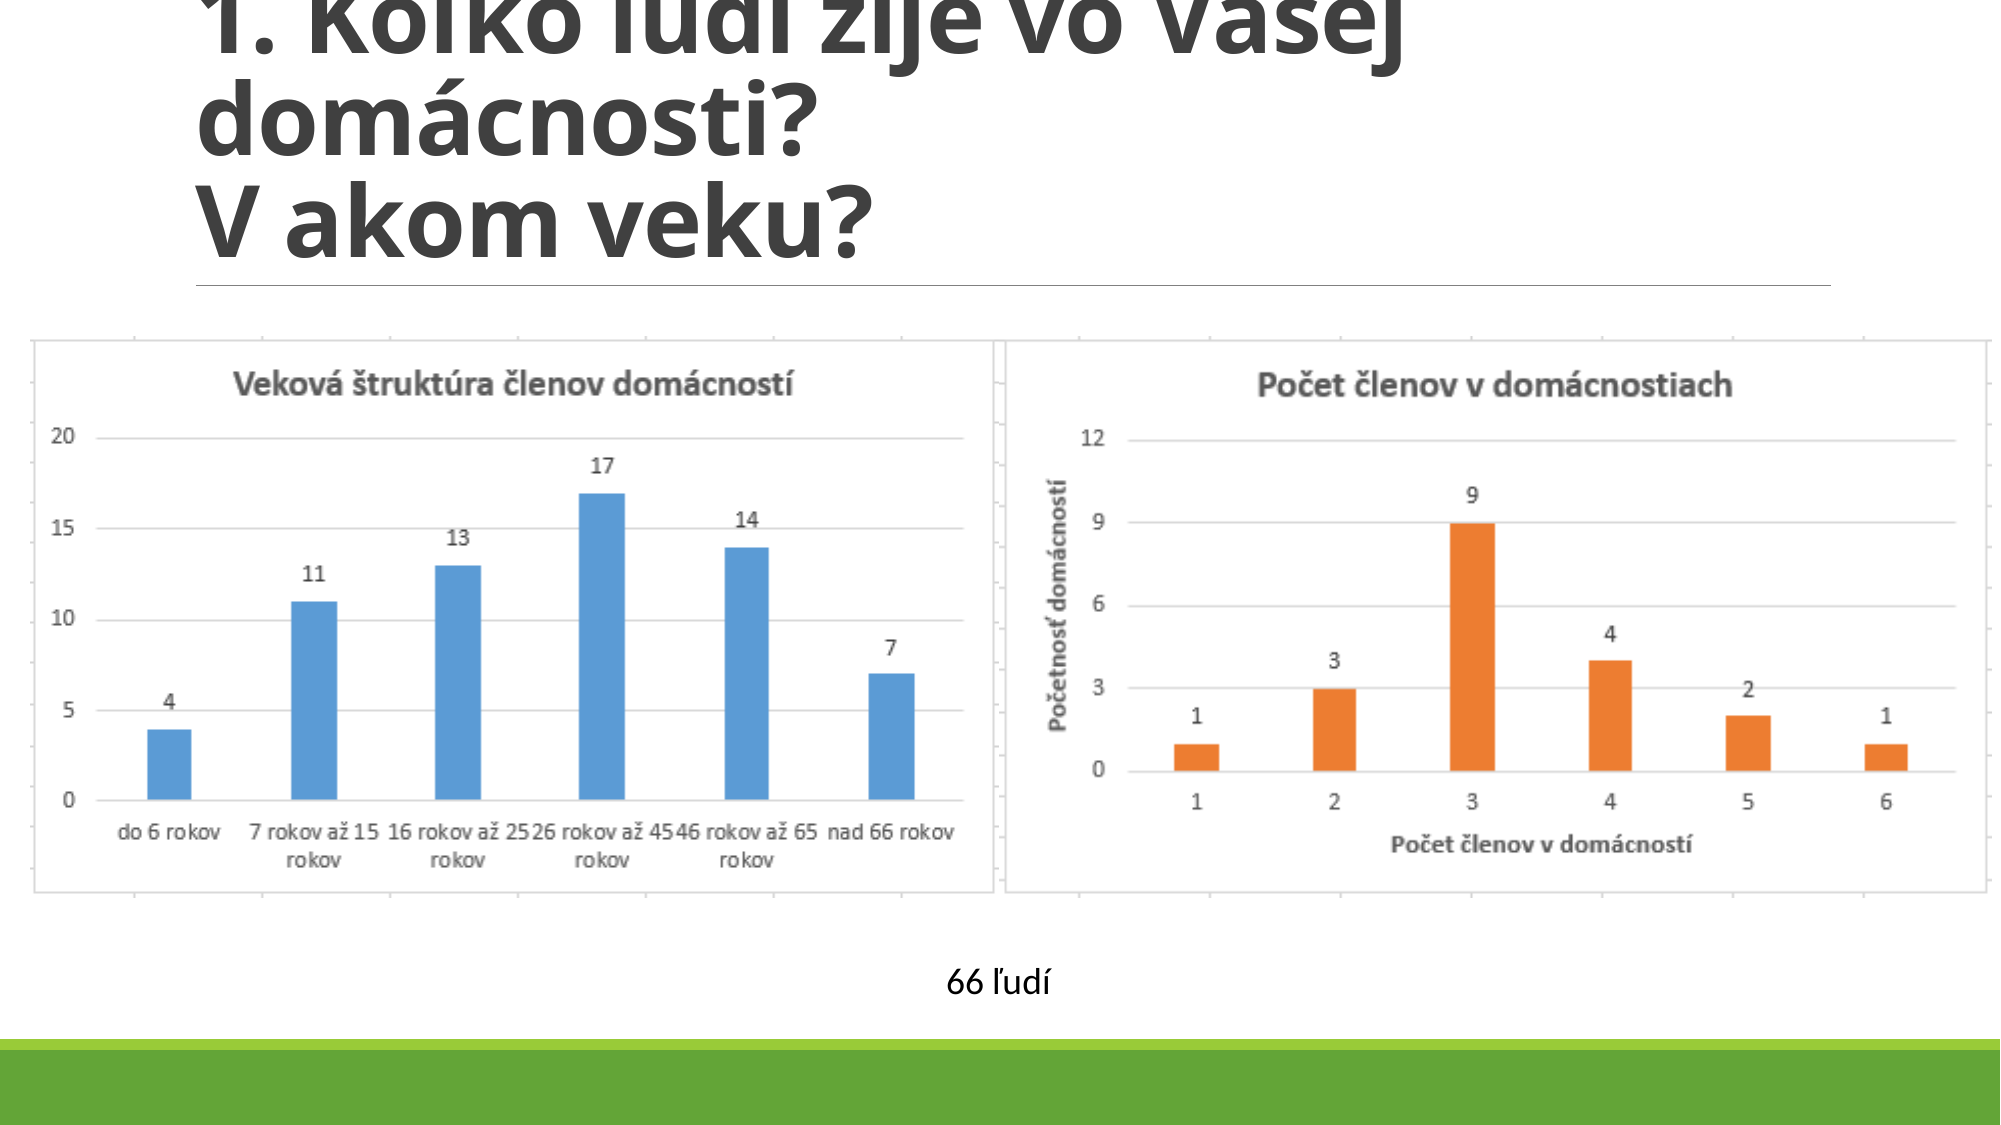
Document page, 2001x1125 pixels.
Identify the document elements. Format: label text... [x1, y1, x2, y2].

text_box 66 ľudí [931, 949, 1066, 1010]
picture [29, 336, 1992, 899]
title 1. Koľko ľudí žije vo Vašej domácnosti? V akom veku? [180, 47, 1830, 285]
